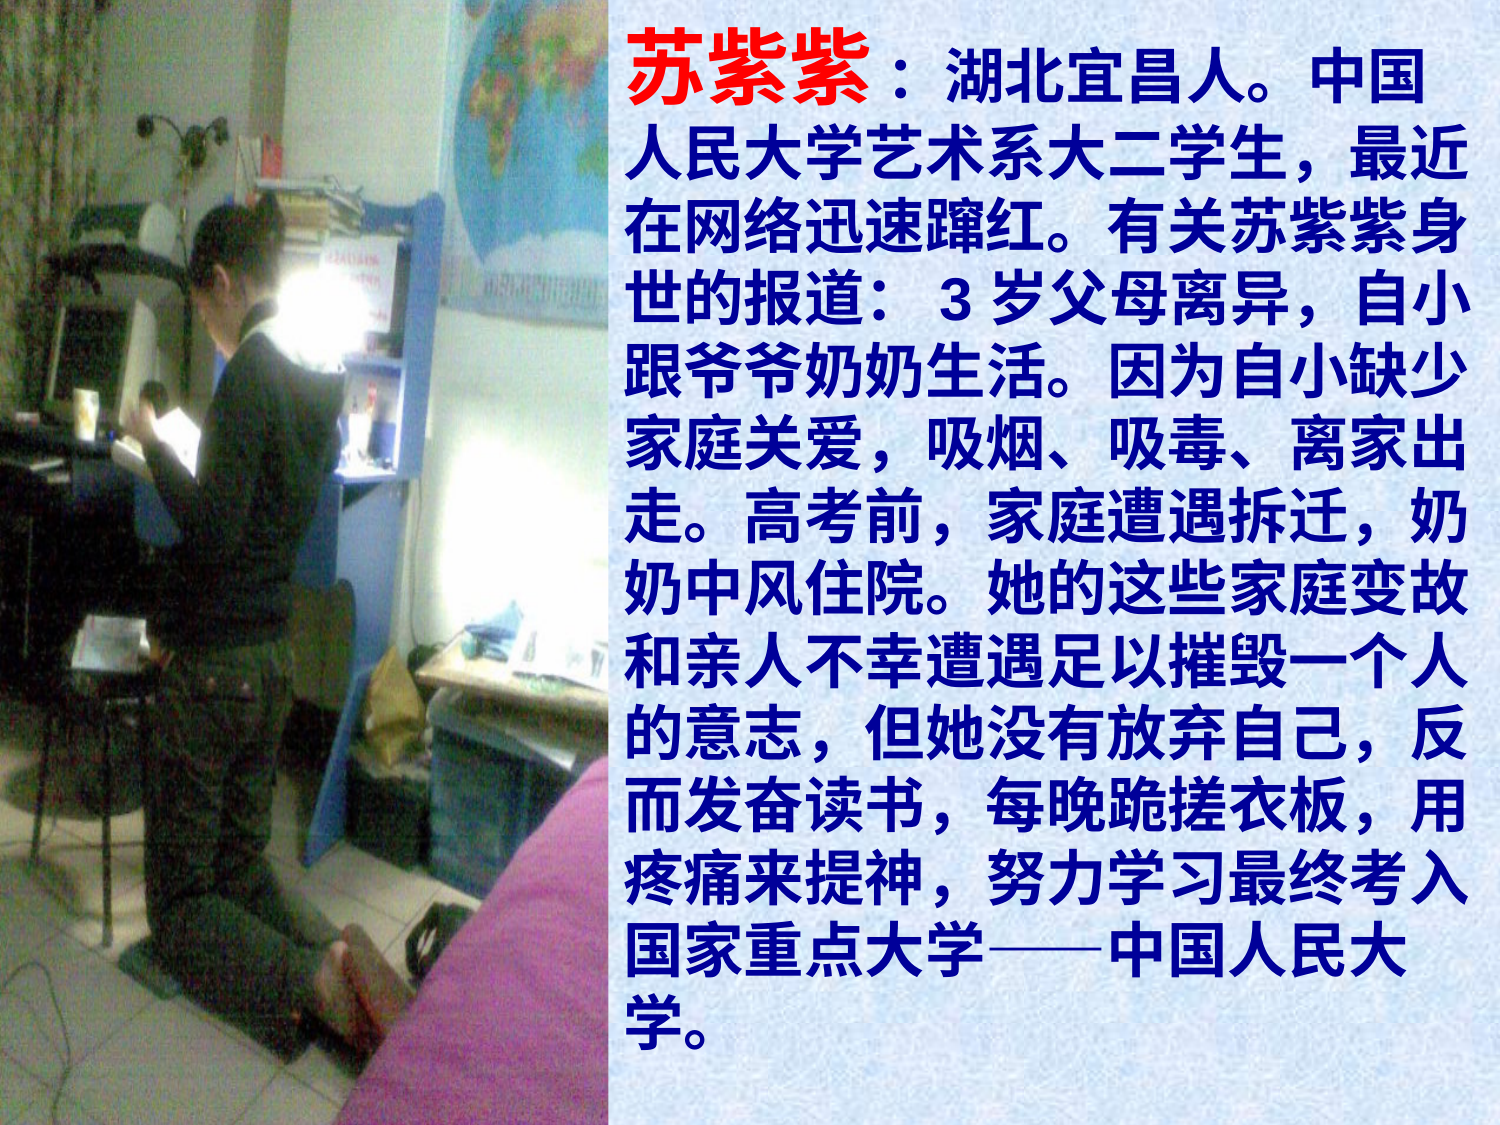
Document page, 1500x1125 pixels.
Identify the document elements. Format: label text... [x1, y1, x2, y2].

text_box 苏紫紫 ：湖北宜昌人。中国人民大学艺术系大二学生，最近在网络迅速蹿红。有关苏紫紫身世的报道：3岁父母离异，自小跟爷爷奶奶生活。因为自小缺少家庭关爱，吸烟、吸毒、离家出走。高考前，家庭遭遇拆迁，奶奶中风住院。她的这些家庭变故和亲人不幸遭遇足以摧毁一个人的意志，但她没有放弃自己，反而发奋读书，每晚跪搓衣板，用疼痛来提神，努力学习最终考入国家重点大学——中国人民大学。 [613, 8, 1500, 1065]
picture [0, 0, 1500, 1125]
